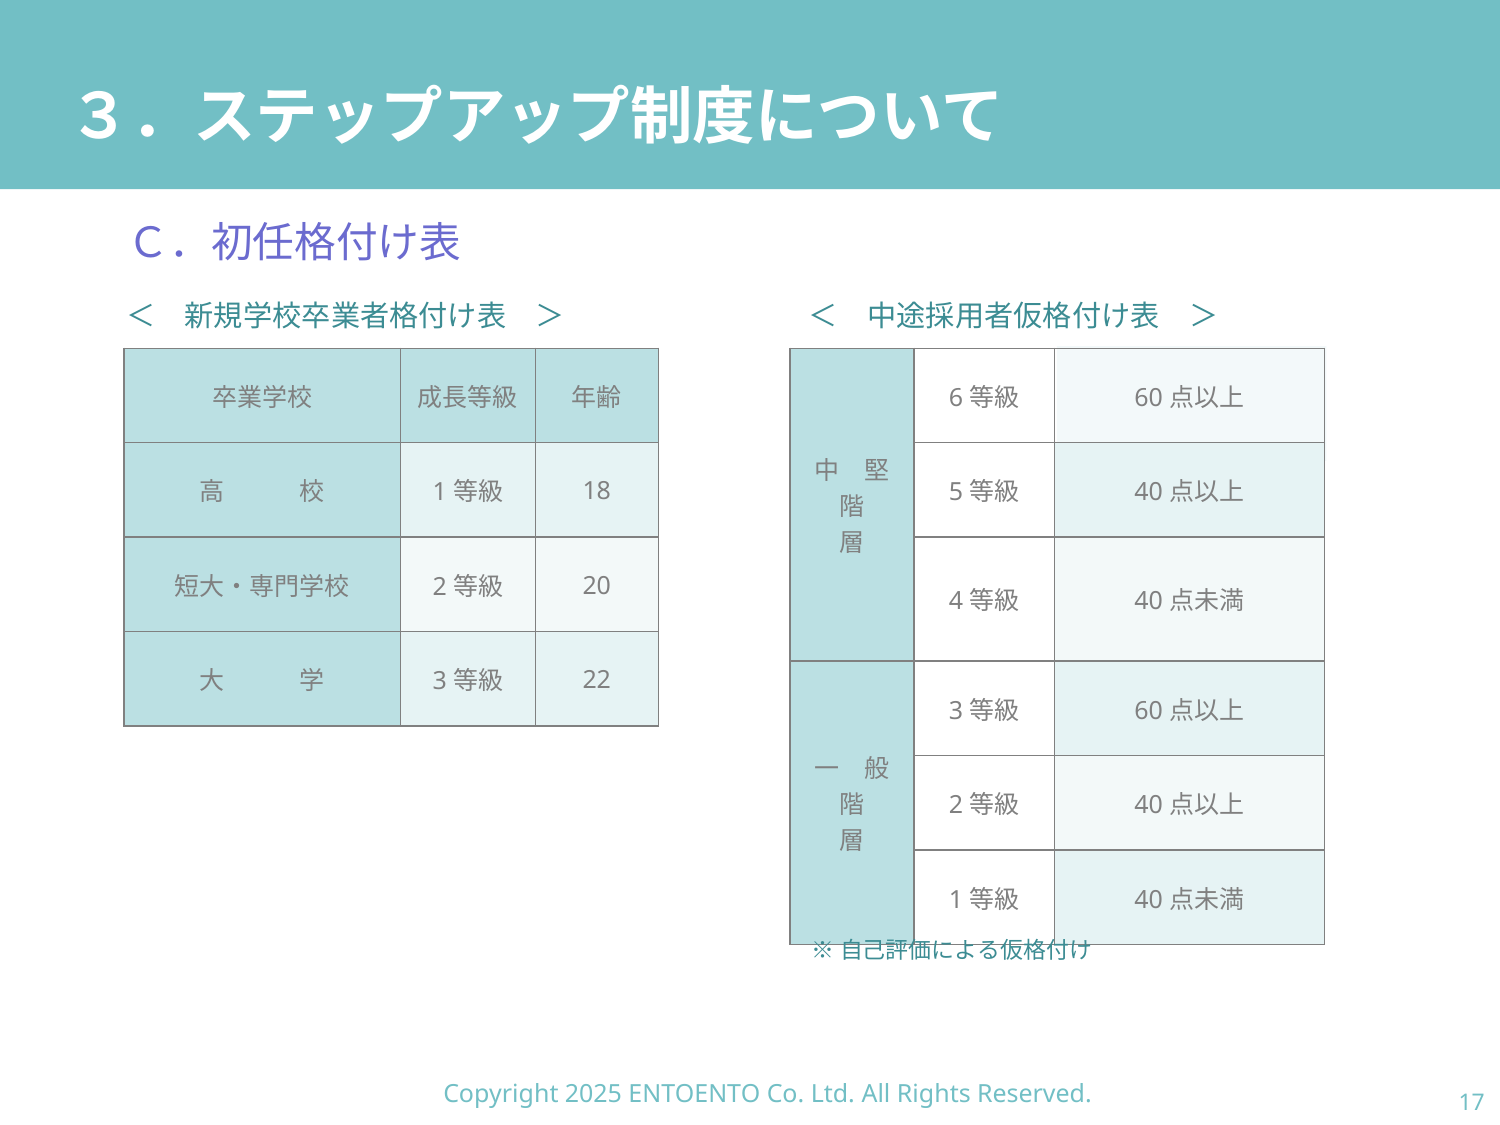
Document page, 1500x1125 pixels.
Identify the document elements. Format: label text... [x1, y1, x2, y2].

table_header 6等級 [915, 349, 1054, 442]
text_box ＜ 新規学校卒業者格付け表 ＞ [81, 289, 610, 340]
table_header 卒業学校 [125, 349, 400, 442]
table_cell 1等級 [915, 851, 1054, 928]
slide_number 16 [1187, 1079, 1500, 1123]
table_header 成長等級 [401, 349, 535, 442]
text_box ※自己評価による仮格付け [796, 928, 1325, 971]
table_cell 40点未満 [1055, 538, 1324, 660]
title ３．ステップアップ制度について [53, 42, 1388, 185]
table_cell 3等級 [401, 632, 535, 725]
table_cell 20 [536, 538, 658, 631]
table_cell 5等級 [915, 443, 1054, 536]
table_header 年齢 [536, 349, 658, 442]
table_cell 60点以上 [1055, 662, 1324, 755]
footer Copyright 2025 ENTOENTO Co. Ltd. All Rights Reserved. [206, 1070, 1331, 1125]
table_cell 40点未満 [1055, 851, 1324, 928]
table_cell 高 校 [125, 443, 400, 536]
table_cell 3等級 [915, 662, 1054, 755]
table_cell 4等級 [915, 538, 1054, 660]
table_cell 一 般 階 層 [791, 662, 913, 944]
table_cell 短大・専門学校 [125, 538, 400, 631]
list Ｃ．初任格付け表 [112, 208, 1388, 1012]
table_cell 大 学 [125, 632, 400, 725]
table_cell 2等級 [915, 756, 1054, 849]
table_cell 18 [536, 443, 658, 536]
table_header 60点以上 [1055, 349, 1324, 442]
table_cell 22 [536, 632, 658, 725]
table_cell 40点以上 [1055, 756, 1324, 849]
table_header 中 堅 階 層 [791, 349, 913, 660]
table_cell 2等級 [401, 538, 535, 631]
text_box ＜ 中途採用者仮格付け表 ＞ [749, 289, 1278, 340]
table_cell 40点以上 [1055, 443, 1324, 536]
table_cell 1等級 [401, 443, 535, 536]
